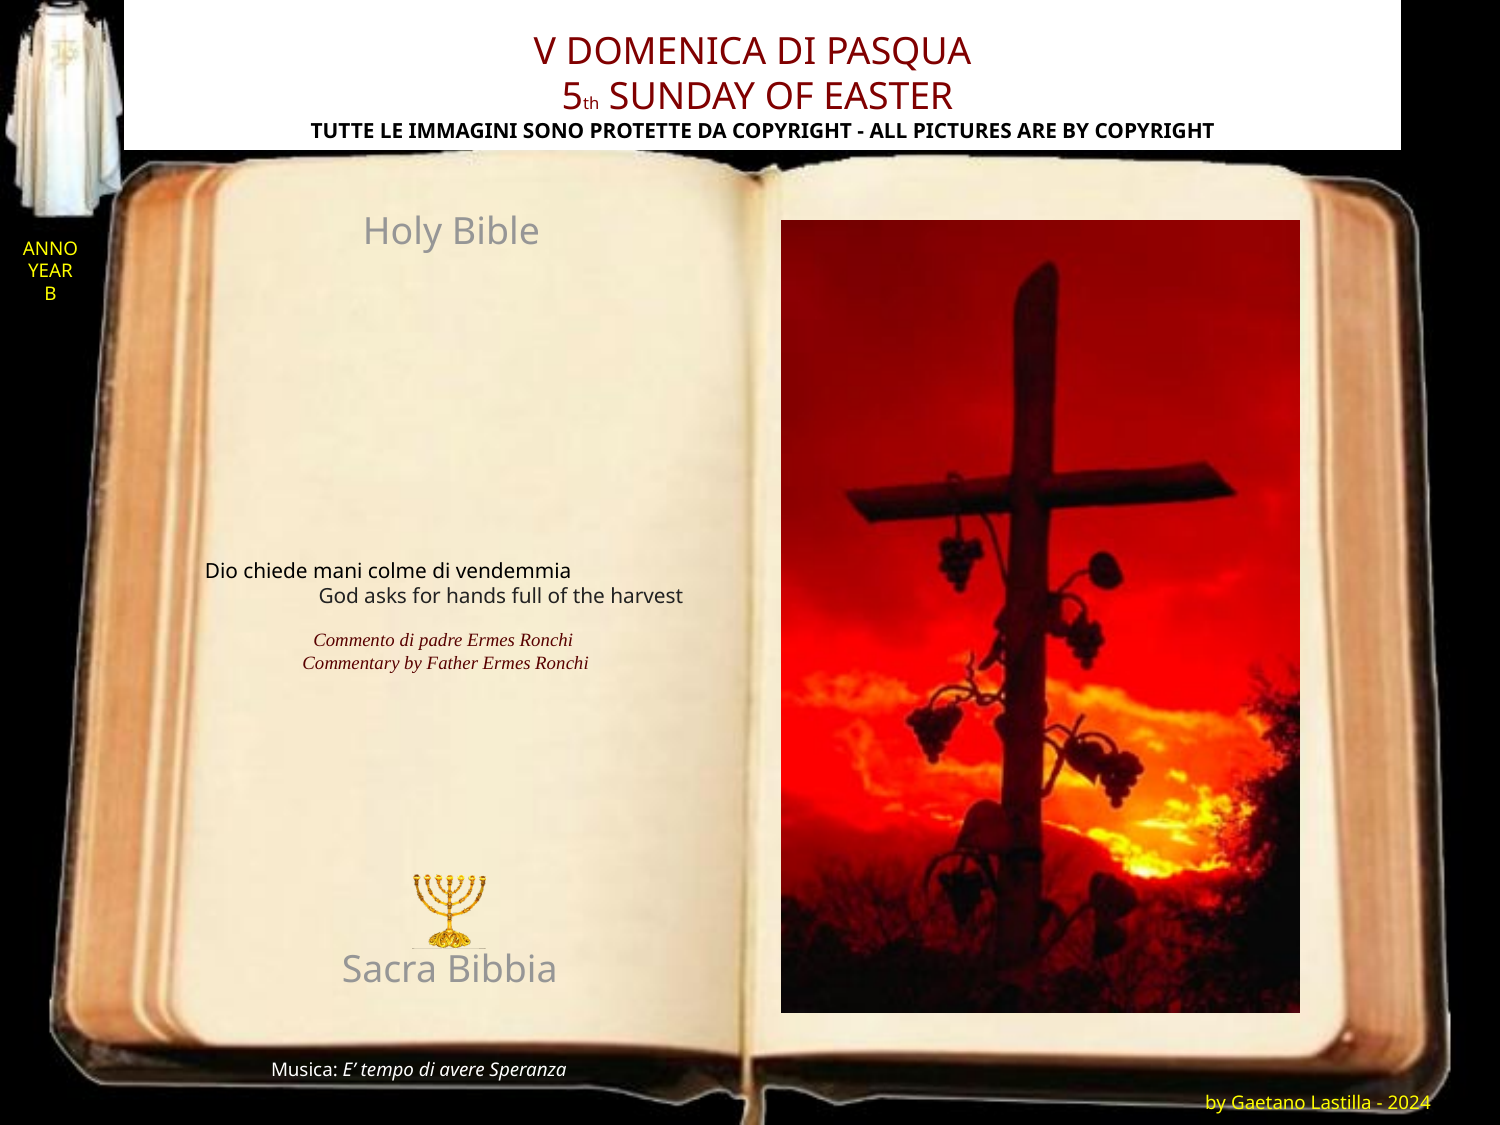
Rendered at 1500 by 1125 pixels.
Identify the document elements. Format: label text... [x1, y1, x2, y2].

text_box Dio chiede mani colme di vendemmia God asks for hands full of the harvest [187, 549, 738, 615]
text_box Sacra Bibbia [187, 937, 713, 998]
picture [0, 0, 1500, 1125]
text_box Holy Bible [348, 199, 556, 260]
text_box by Gaetano Lastilla - 2024 [1050, 1083, 1500, 1121]
text_box ANNO YEAR B [7, 229, 93, 312]
text_box V DOMENICA DI PASQUA 5th SUNDAY OF EASTER TUTTE LE IMMAGINI SONO PROTETTE DA COPYRIGHT - ALL PICTURES ARE BY COPYRIGHT [124, 0, 1400, 150]
text_box Musica: E’ tempo di avere Speranza [62, 1050, 775, 1088]
text_box Commento di padre Ermes Ronchi Commentary by Father Ermes Ronchi [258, 620, 634, 681]
